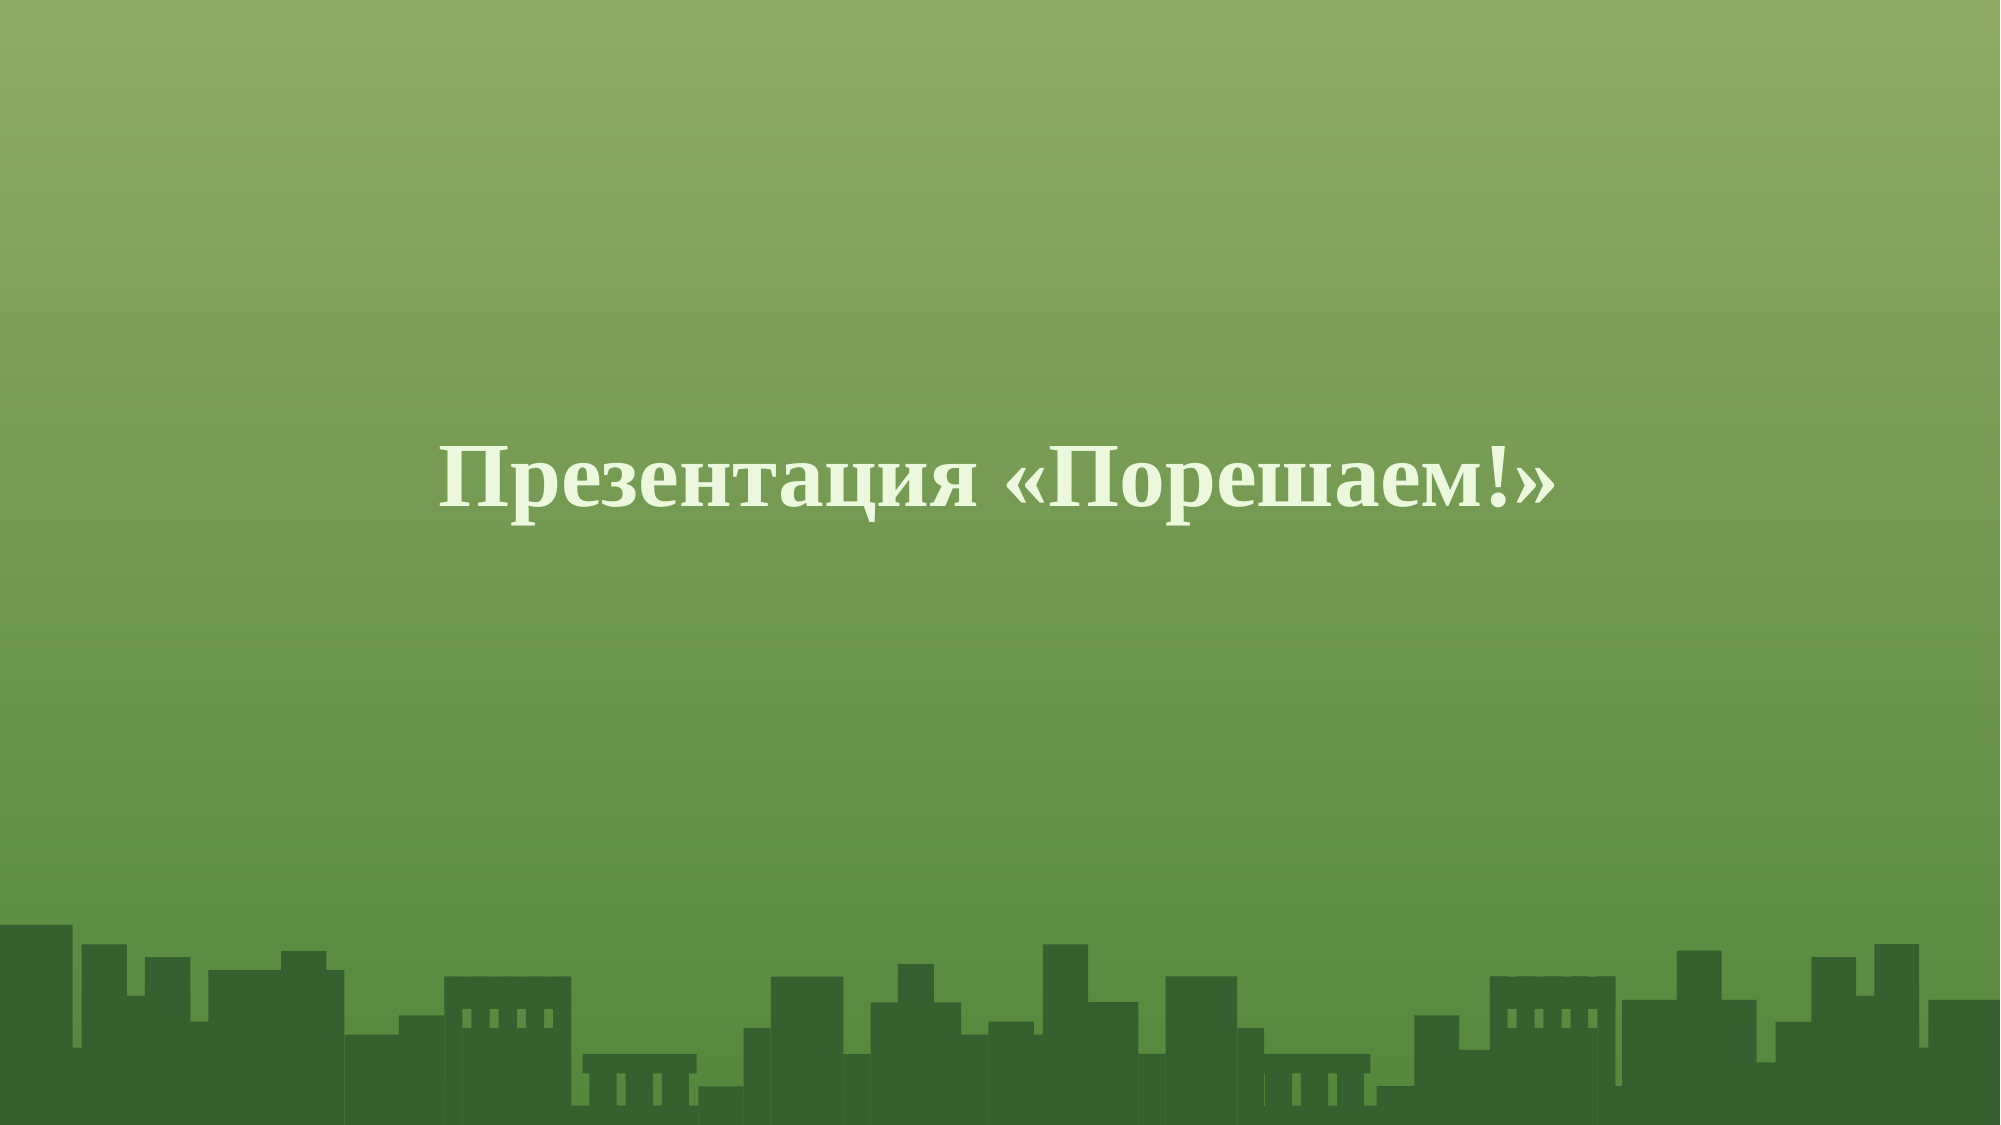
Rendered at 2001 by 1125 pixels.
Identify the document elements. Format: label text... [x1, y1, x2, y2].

title Презентация «Порешаем!» [150, 349, 1850, 591]
